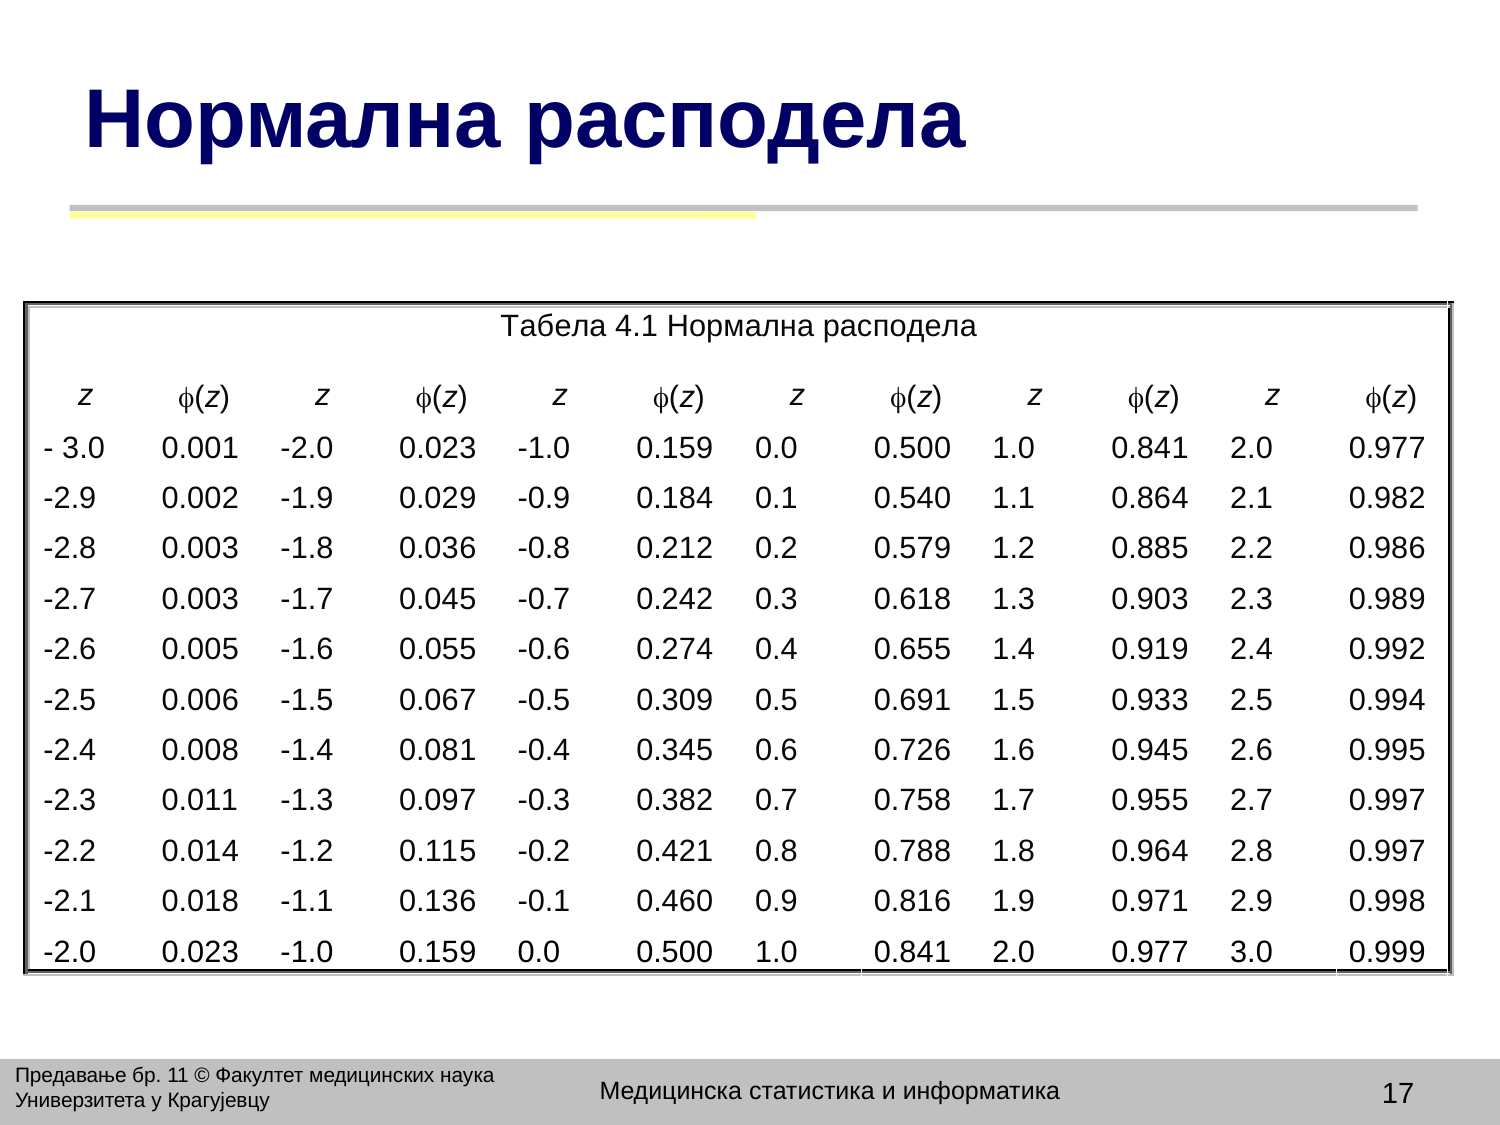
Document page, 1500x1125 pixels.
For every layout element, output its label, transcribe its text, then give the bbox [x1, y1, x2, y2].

slide_number 17 [1163, 1066, 1430, 1125]
title Нормална расподела [69, 19, 1426, 208]
slide_number Предавање бр. 11 © Факултет медицинских наука Универзитета у Крагујевцу [0, 1053, 612, 1108]
footer Медицинска статистика и информатика [512, 1066, 1149, 1125]
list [16, 300, 1459, 1031]
